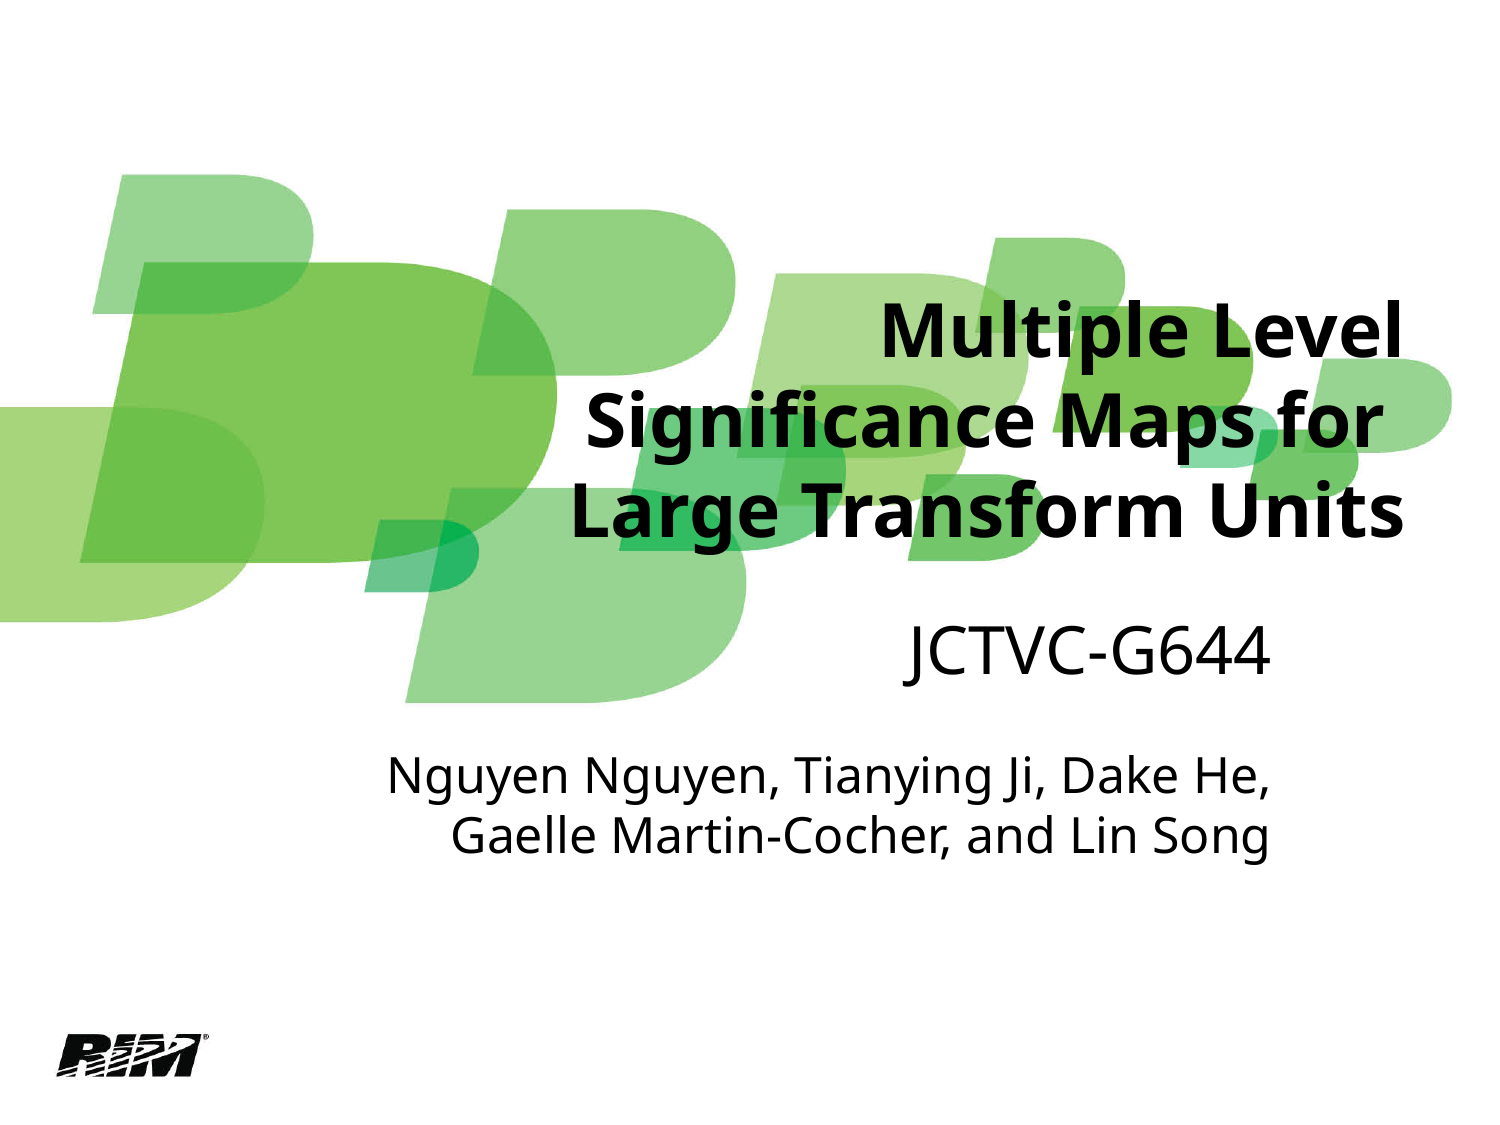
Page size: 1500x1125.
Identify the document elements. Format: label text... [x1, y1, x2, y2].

picture [0, 0, 1500, 1125]
subtitle JCTVC-G644 Nguyen Nguyen, Tianying Ji, Dake He, Gaelle Martin-Cocher, and Lin Song [287, 599, 1288, 813]
title Multiple Level Significance Maps for Large Transform Units [99, 274, 1422, 591]
